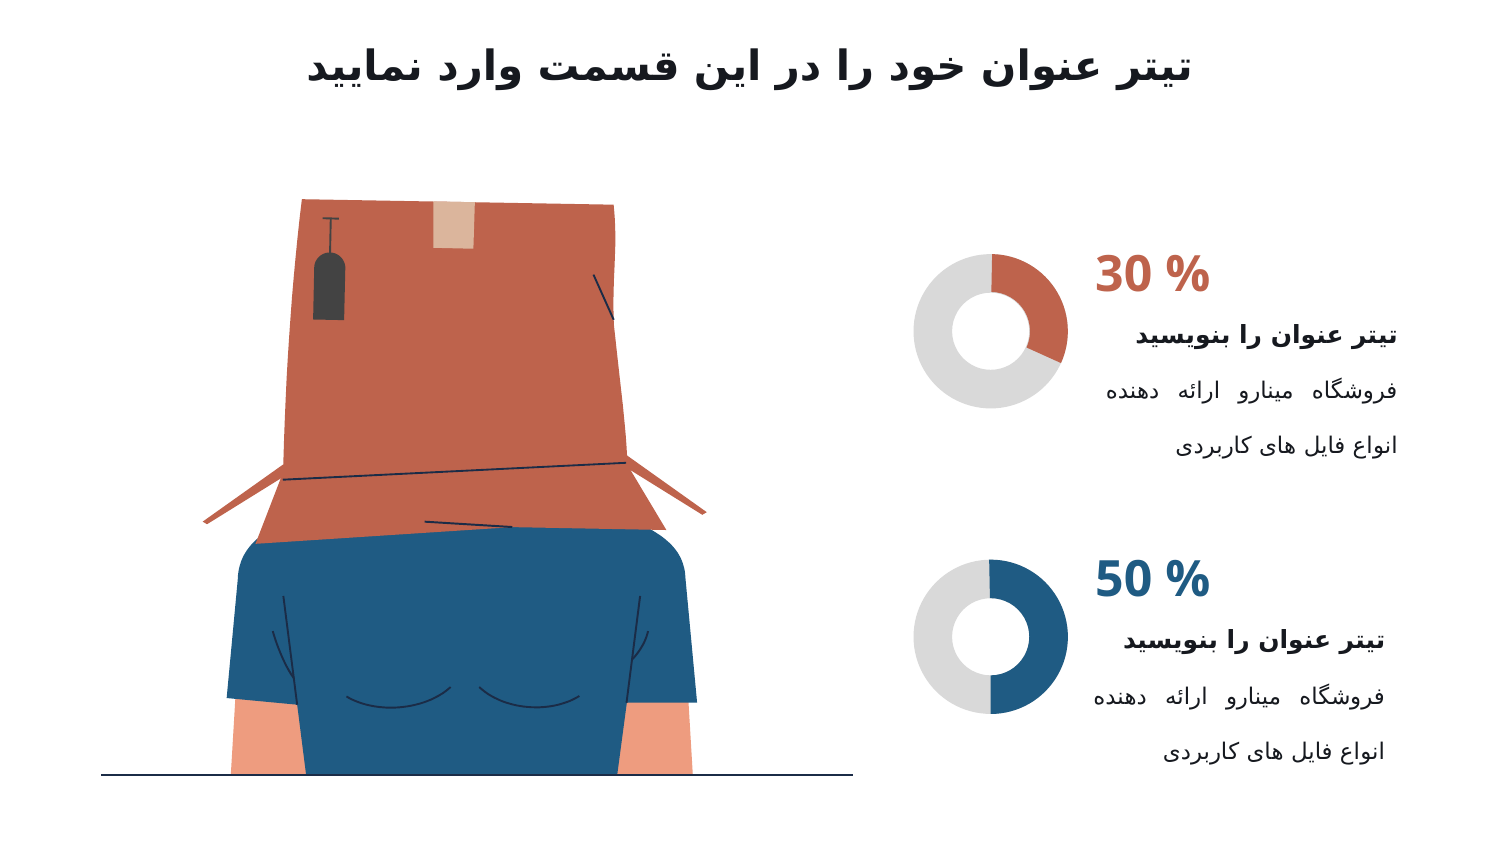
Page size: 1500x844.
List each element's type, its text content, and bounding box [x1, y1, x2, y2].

text_box 30 % [1080, 243, 1241, 280]
text_box 50 % [1080, 549, 1241, 586]
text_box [100, 198, 853, 777]
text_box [913, 559, 1069, 715]
text_box تیتر عنوان خود را در این قسمت وارد نمایید [0, 6, 1500, 96]
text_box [913, 253, 1069, 409]
text_box تیتر عنوان را بنویسید فروشگاه مینارو ارائه دهنده انواع فایل های کاربردی [1067, 586, 1401, 772]
text_box تیتر عنوان را بنویسید فروشگاه مینارو ارائه دهنده انواع فایل های کاربردی [1080, 280, 1413, 466]
